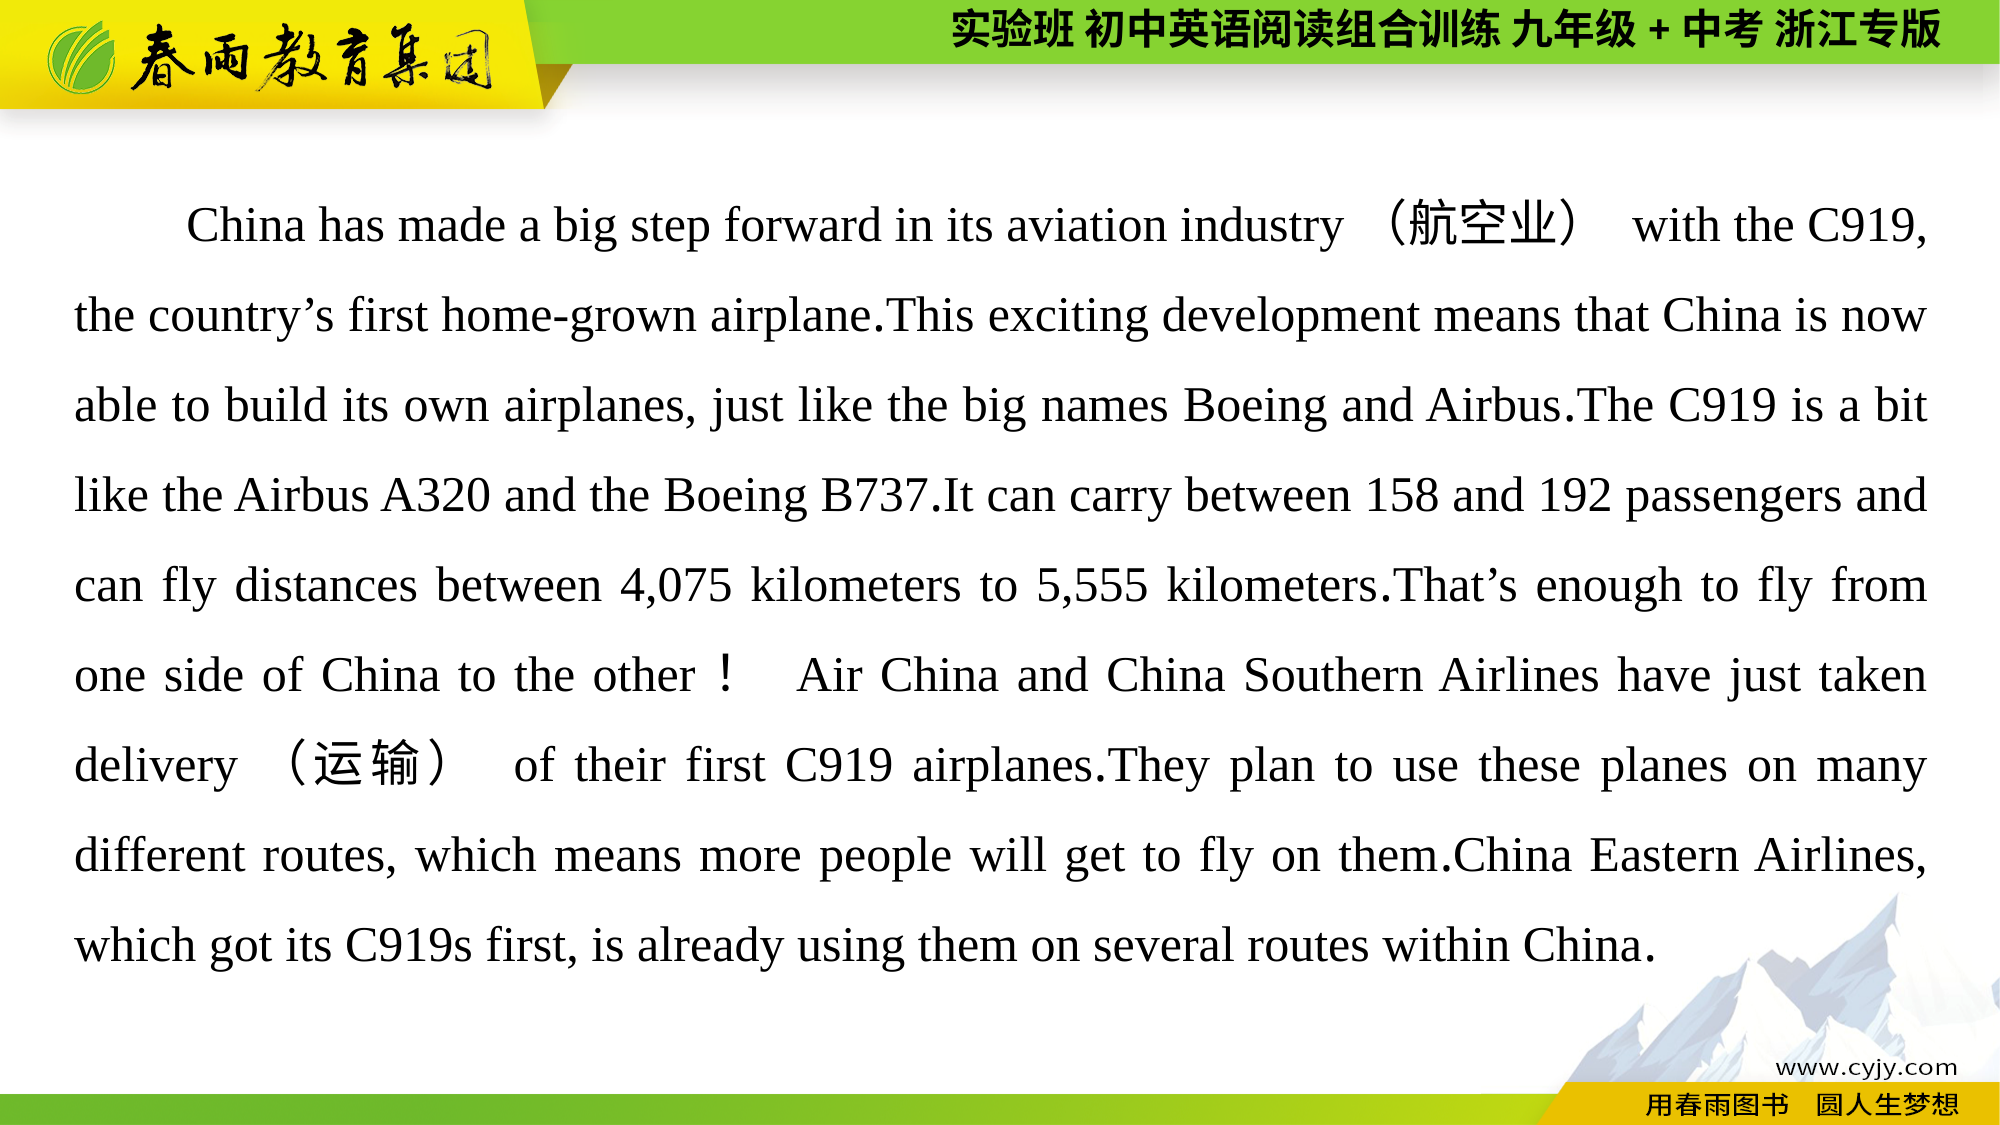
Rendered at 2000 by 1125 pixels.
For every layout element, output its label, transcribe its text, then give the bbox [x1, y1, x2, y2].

picture [0, 0, 2000, 1125]
list China has made a big step forward in its aviation industry（航空业） with the C919, the country’s first home-grown airplane.This exciting development means that China is now able to build its own airplanes, just like the big names Boeing and Airbus.The C919 is a bit like the Airbus A320 and the Boeing B737.It can carry between 158 and 192 passengers and can fly distances between 4,075 kilometers to 5,555 kilometers.That’s enough to fly from one side of China to the other！ Air China and China Southern Airlines have just taken delivery（运输） of their first C919 airplanes.They plan to use these planes on many different routes, which means more people will get to fly on them.China Eastern Airlines, which got its C919s first, is already using them on several routes within China. [59, 154, 1944, 976]
